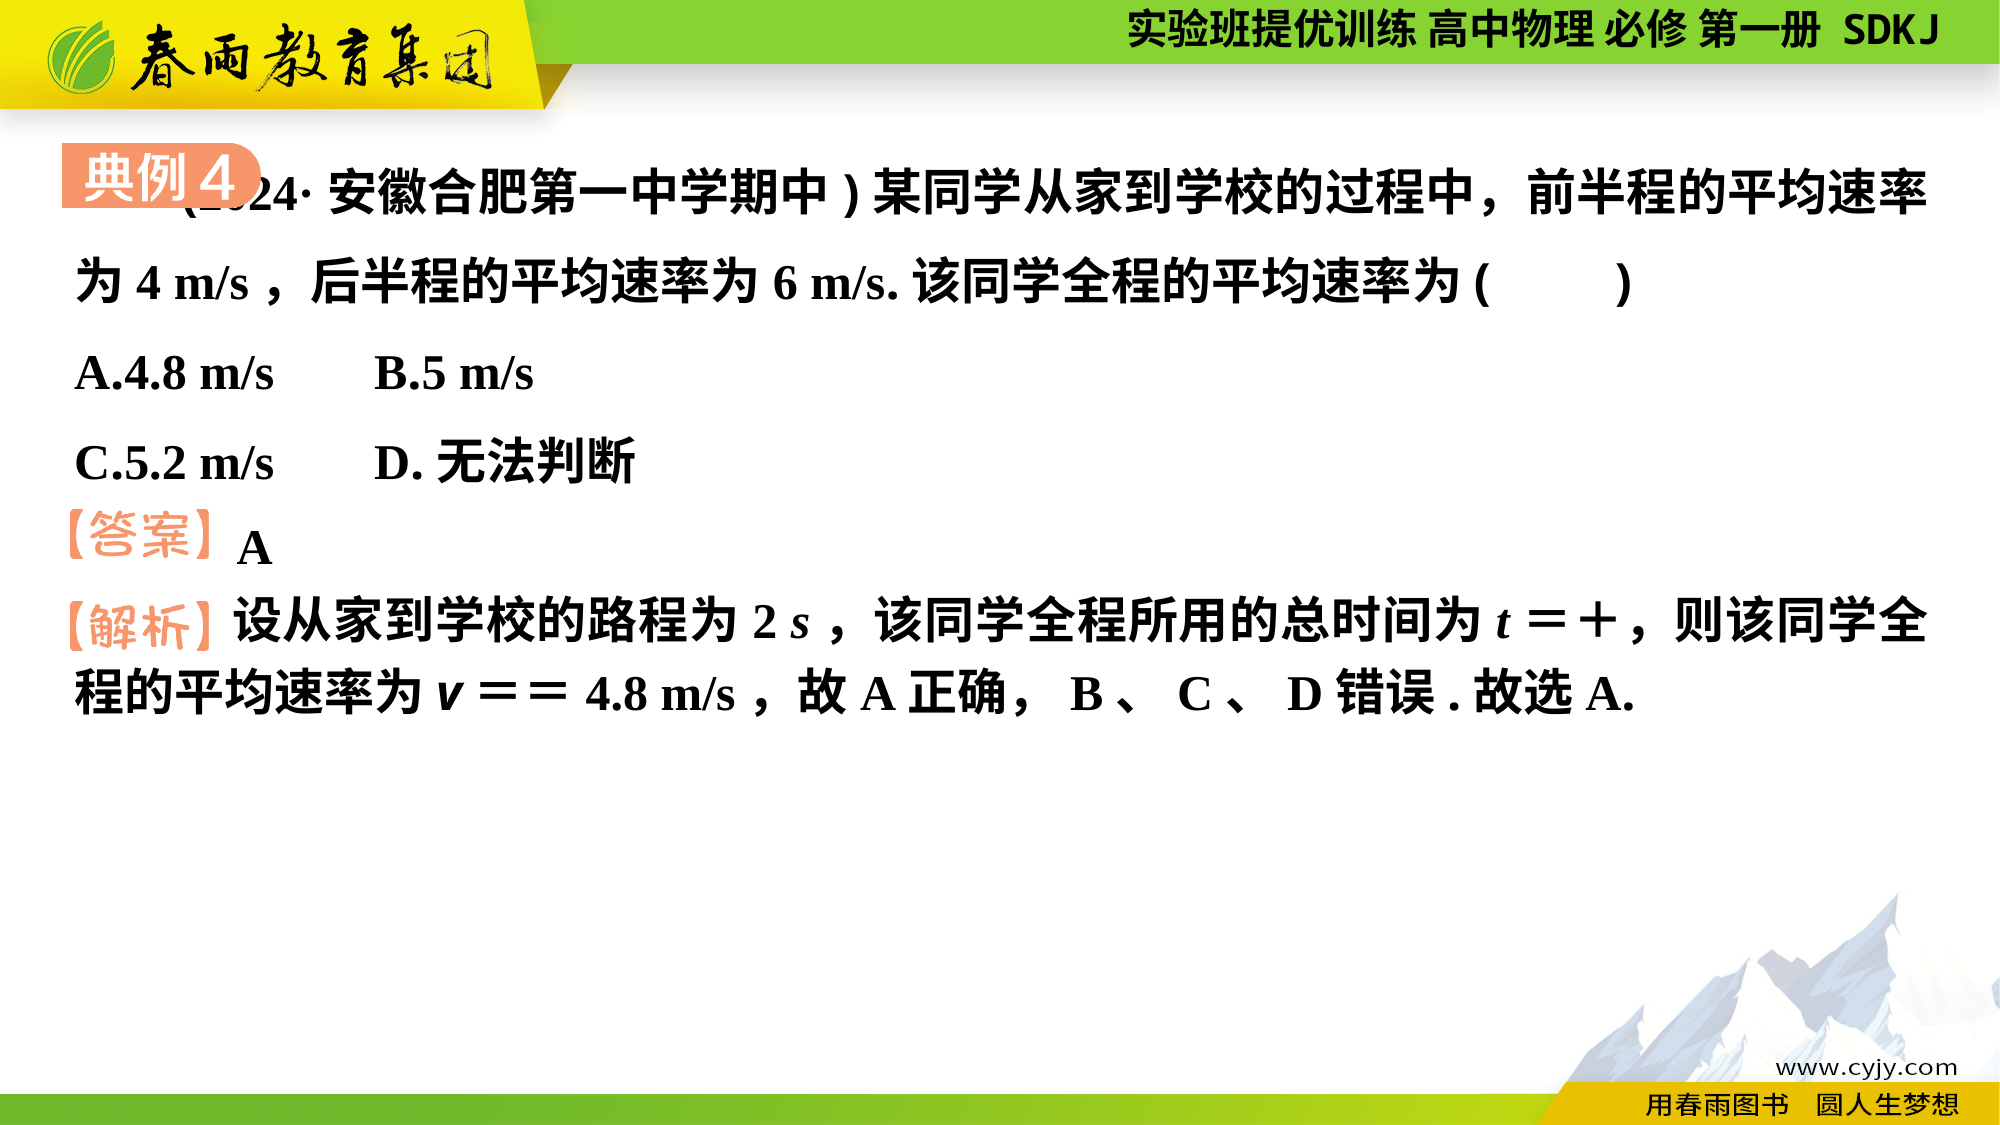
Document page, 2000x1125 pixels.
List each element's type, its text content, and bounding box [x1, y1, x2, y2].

picture [0, 0, 2000, 1125]
list (2024·安徽合肥第一中学期中)某同学从家到学校的过程中，前半程的平均速率为4 m/s，后半程的平均速率为6 m/s.该同学全程的平均速率为( ) A.4.8 m/s B.5 m/s C.5.2 m/s D.无法判断 [59, 122, 1944, 502]
text_box A [59, 502, 1944, 583]
